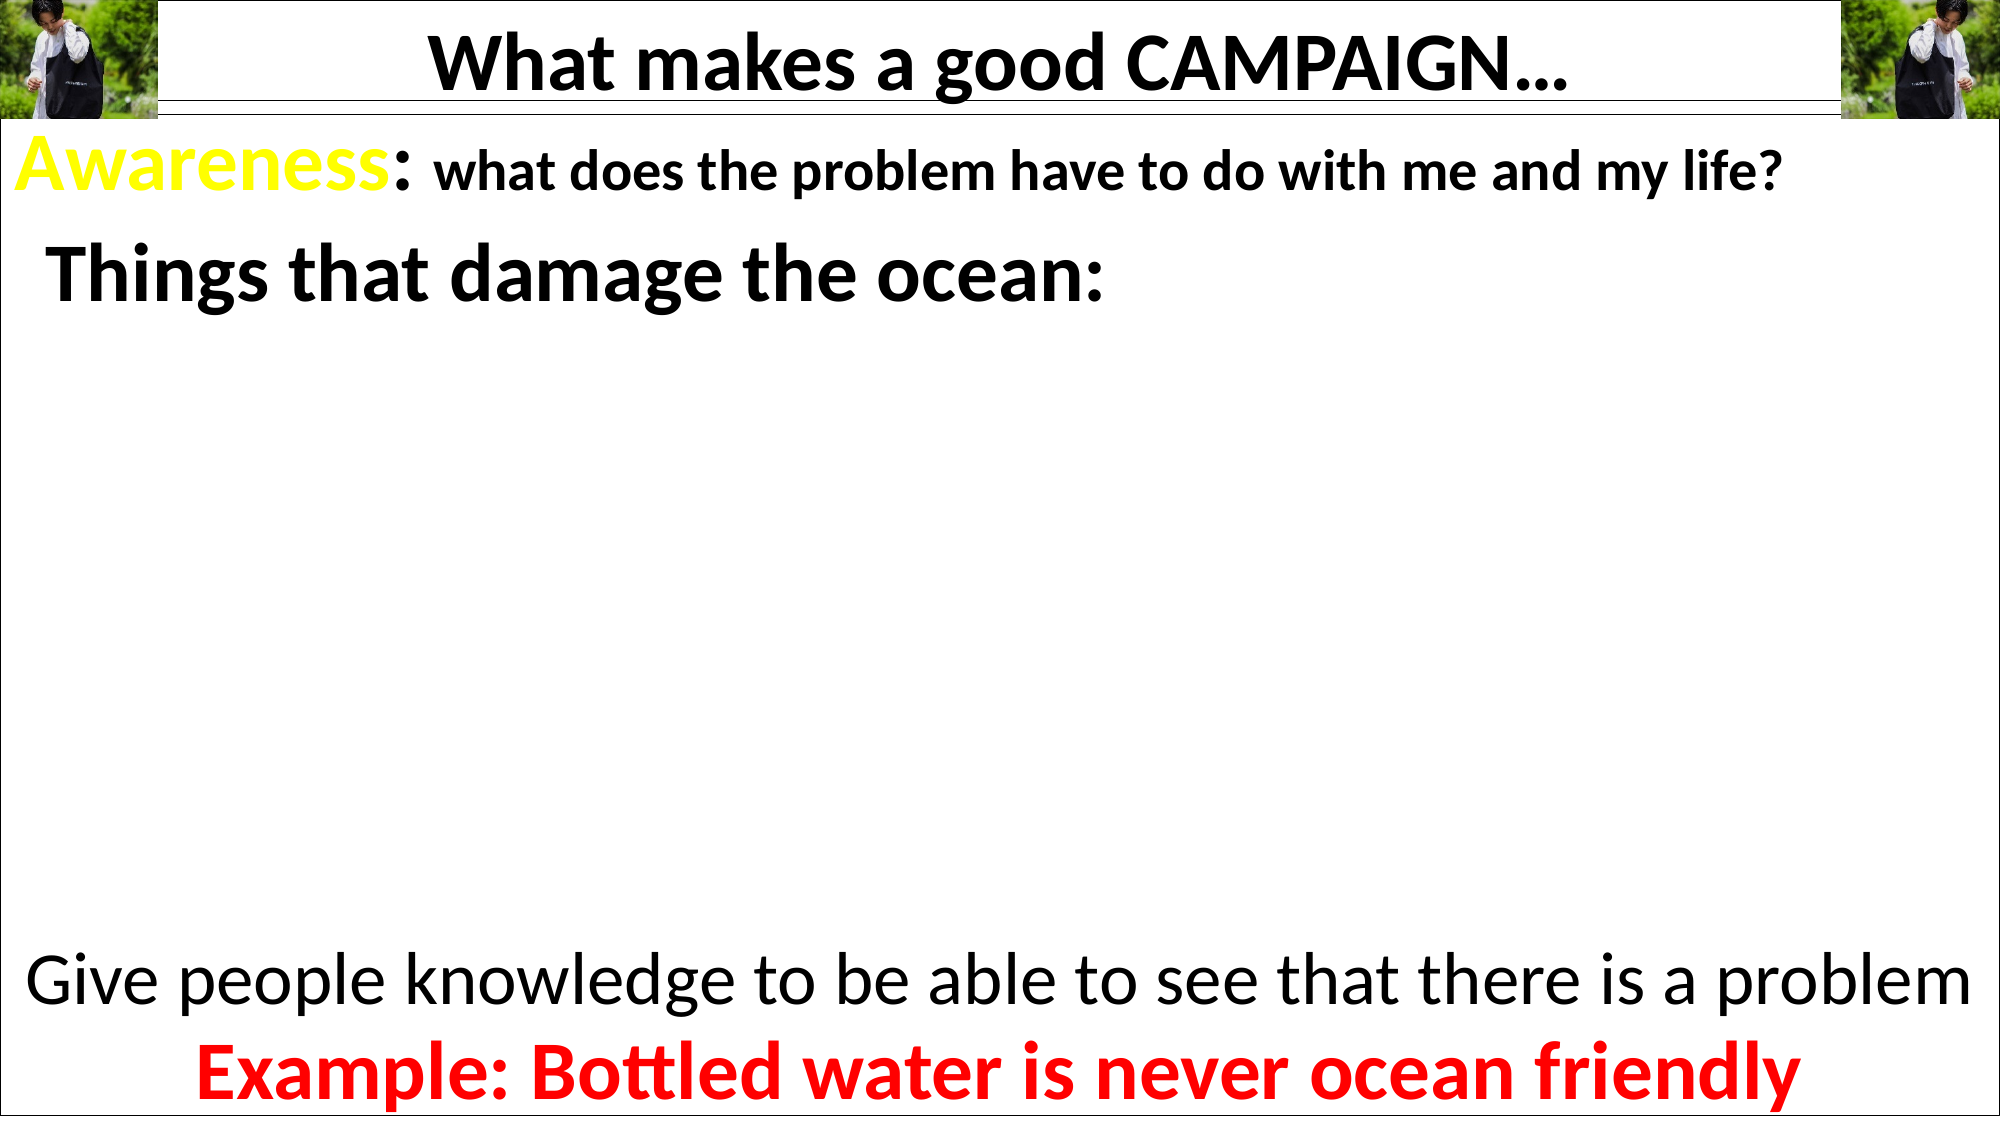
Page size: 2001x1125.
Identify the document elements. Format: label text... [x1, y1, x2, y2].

text_box Things that damage the ocean: [30, 210, 1727, 326]
picture [0, 0, 158, 119]
text_box What makes a good CAMPAIGN… [158, 0, 1841, 100]
text_box Example: Bottled water is never ocean friendly [0, 1008, 2000, 1124]
picture [1841, 0, 2000, 119]
text_box Give people knowledge to be able to see that there is a problem [0, 921, 2000, 1008]
text_box Awareness: what does the problem have to do with me and my life? [0, 100, 2000, 921]
